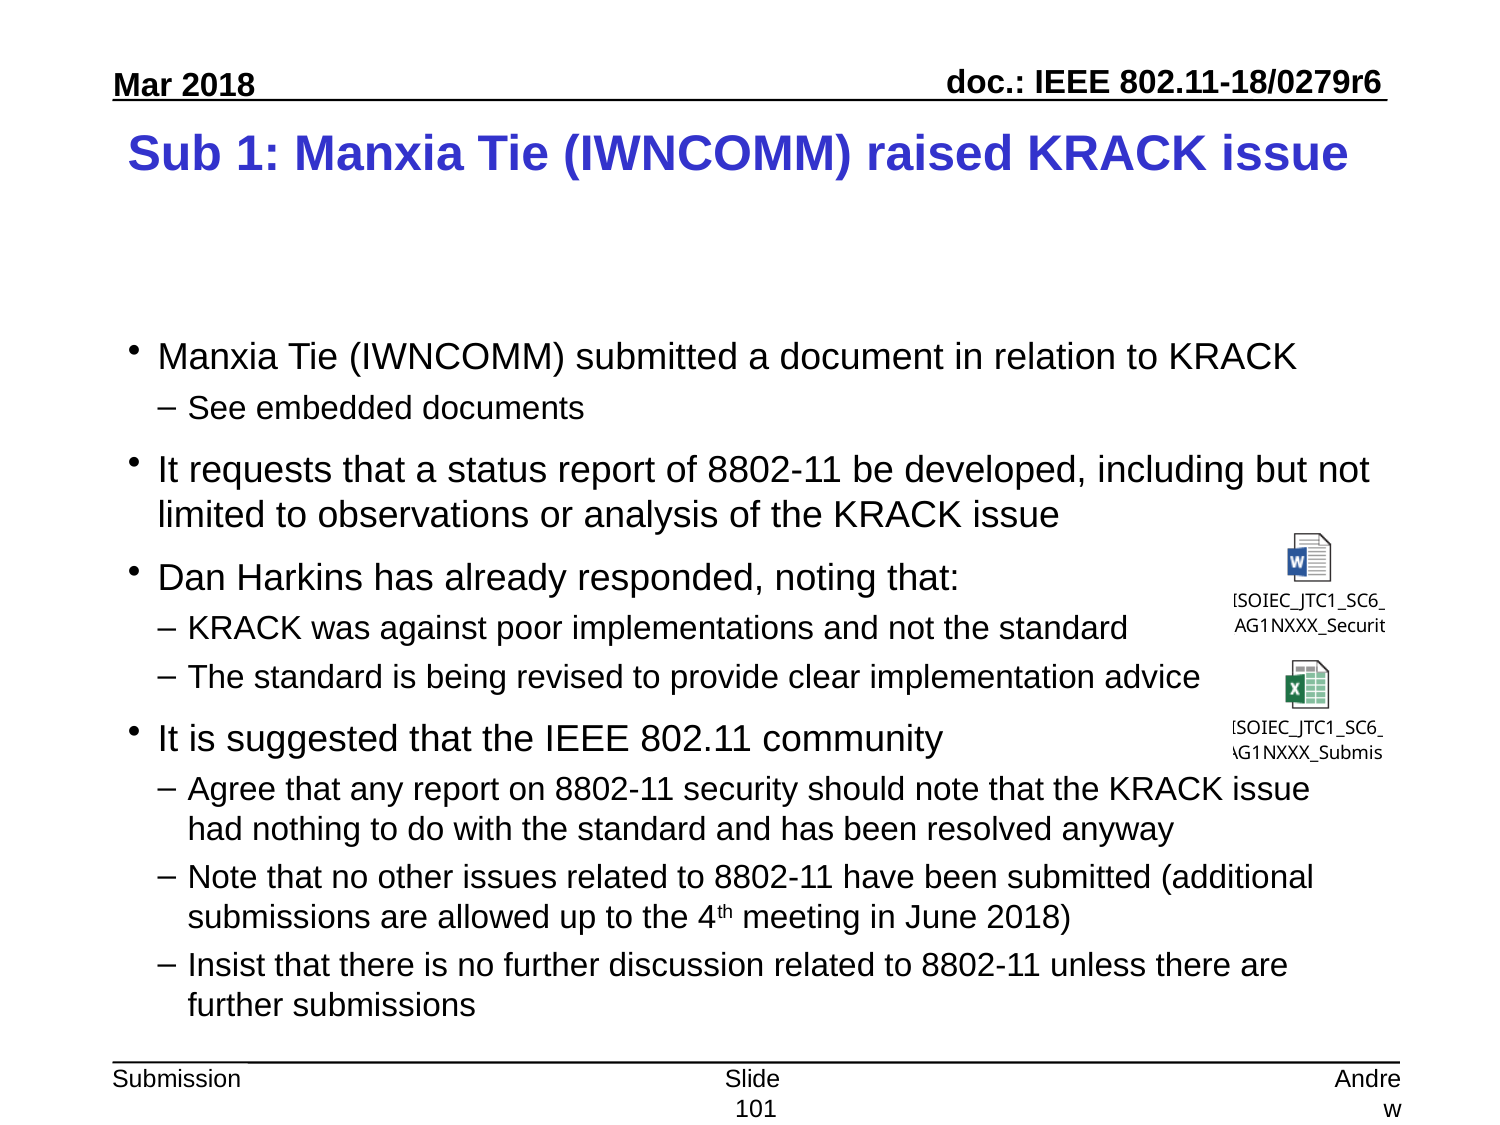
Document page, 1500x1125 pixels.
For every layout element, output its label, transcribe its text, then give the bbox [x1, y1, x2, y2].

slide_number Slide 101 [709, 1061, 803, 1093]
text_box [1232, 659, 1384, 790]
footer Andrew Myles, Cisco [1320, 1061, 1402, 1093]
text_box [1234, 532, 1385, 661]
list Manxia Tie (IWNCOMM) submitted a document in relation to KRACK See embedded documents It requests that a status report of 8802-11 be developed, including but not limited to observations or analysis of the KRACK issue Dan Harkins has already responded, noting that: KRACK was against poor implementations and not the standard The standard is being revised to provide clear implementation advice It is suggested that the IEEE 802.11 community Agree that any report on 8802-11 security should note that the KRACK issue had nothing to do with the standard and has been resolved anyway Note that no other issues related to 8802-11 have been submitted (additional submissions are allowed up to the 4th meeting in June 2018) Insist that there is no further discussion related to 8802-11 unless there are further submissions [112, 324, 1388, 1000]
title Sub 1: Manxia Tie (IWNCOMM) raised KRACK issue [112, 112, 1388, 288]
